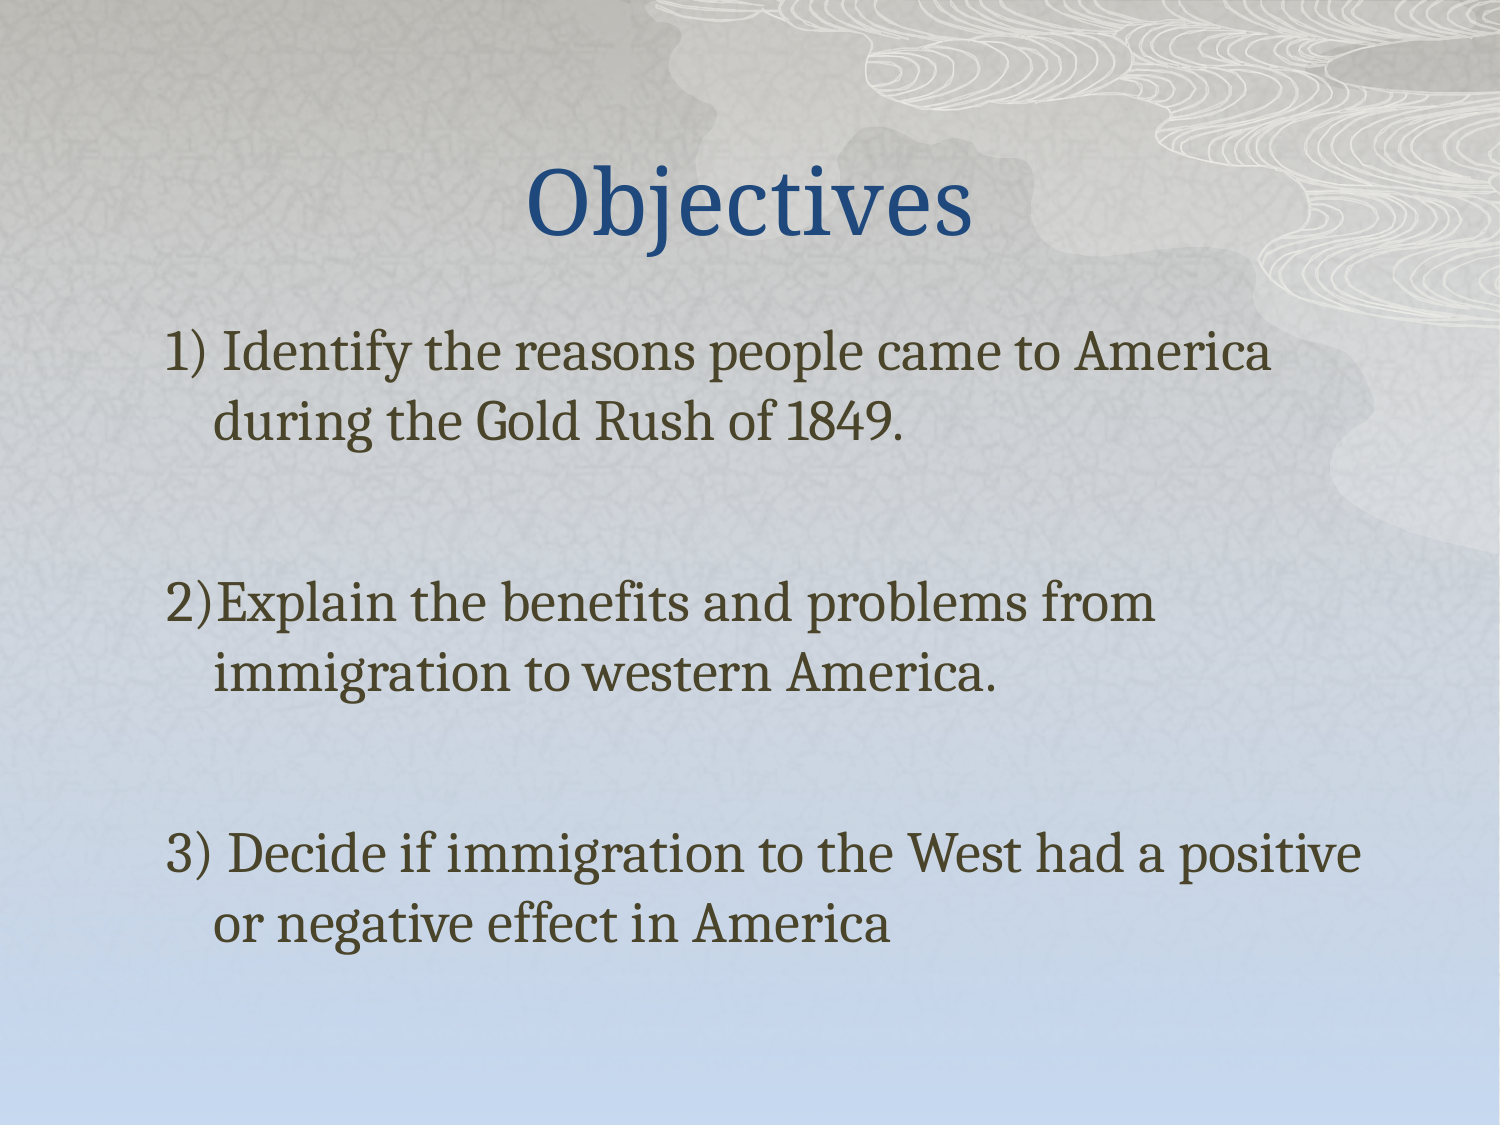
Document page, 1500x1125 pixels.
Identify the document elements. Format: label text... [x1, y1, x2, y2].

title Objectives [75, 105, 1425, 293]
list 1) Identify the reasons people came to America during the Gold Rush of 1849. 2)Explain the benefits and problems from immigration to western America. 3) Decide if immigration to the West had a positive or negative effect in America [76, 304, 1430, 1032]
